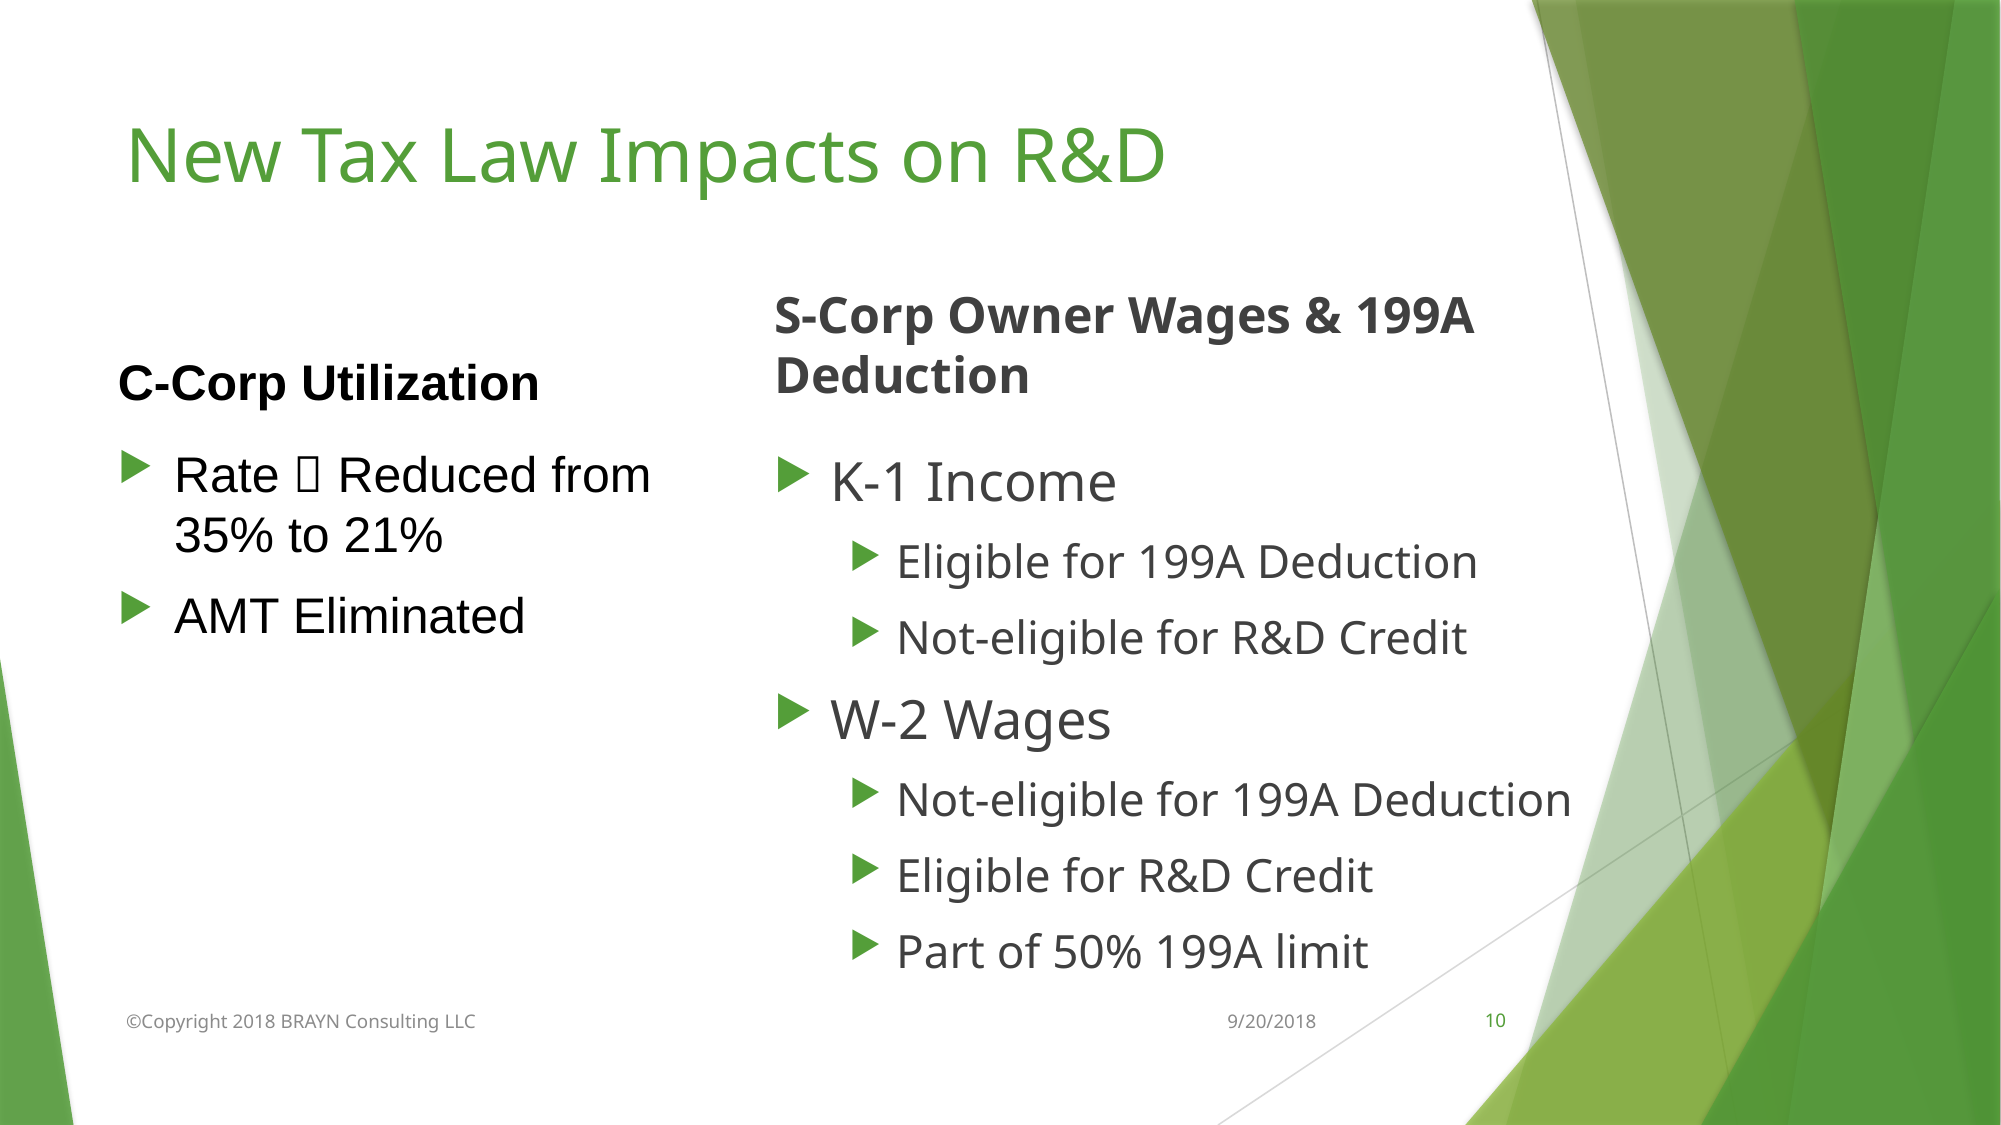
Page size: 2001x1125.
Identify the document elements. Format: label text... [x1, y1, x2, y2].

slide_number 10 [1409, 991, 1522, 1051]
text_box ©Copyright 2018 BRAYN Consulting LLC [111, 991, 1145, 1051]
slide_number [1181, 991, 1332, 1051]
text_box Rate  Reduced from 35% to 21% AMT Eliminated [103, 374, 738, 979]
text_box [103, 0, 1397, 219]
text_box S-Corp Owner Wages & 199A Deduction [759, 275, 1680, 411]
text_box K-1 Income Eligible for 199A Deduction Not-eligible for R&D Credit W-2 Wages Not-eligible for 199A Deduction Eligible for R&D Credit Part of 50% 199A limit [759, 374, 1605, 1066]
text_box C-Corp Utilization [103, 343, 738, 374]
text_box New Tax Law Impacts on R&D [111, 99, 1522, 317]
